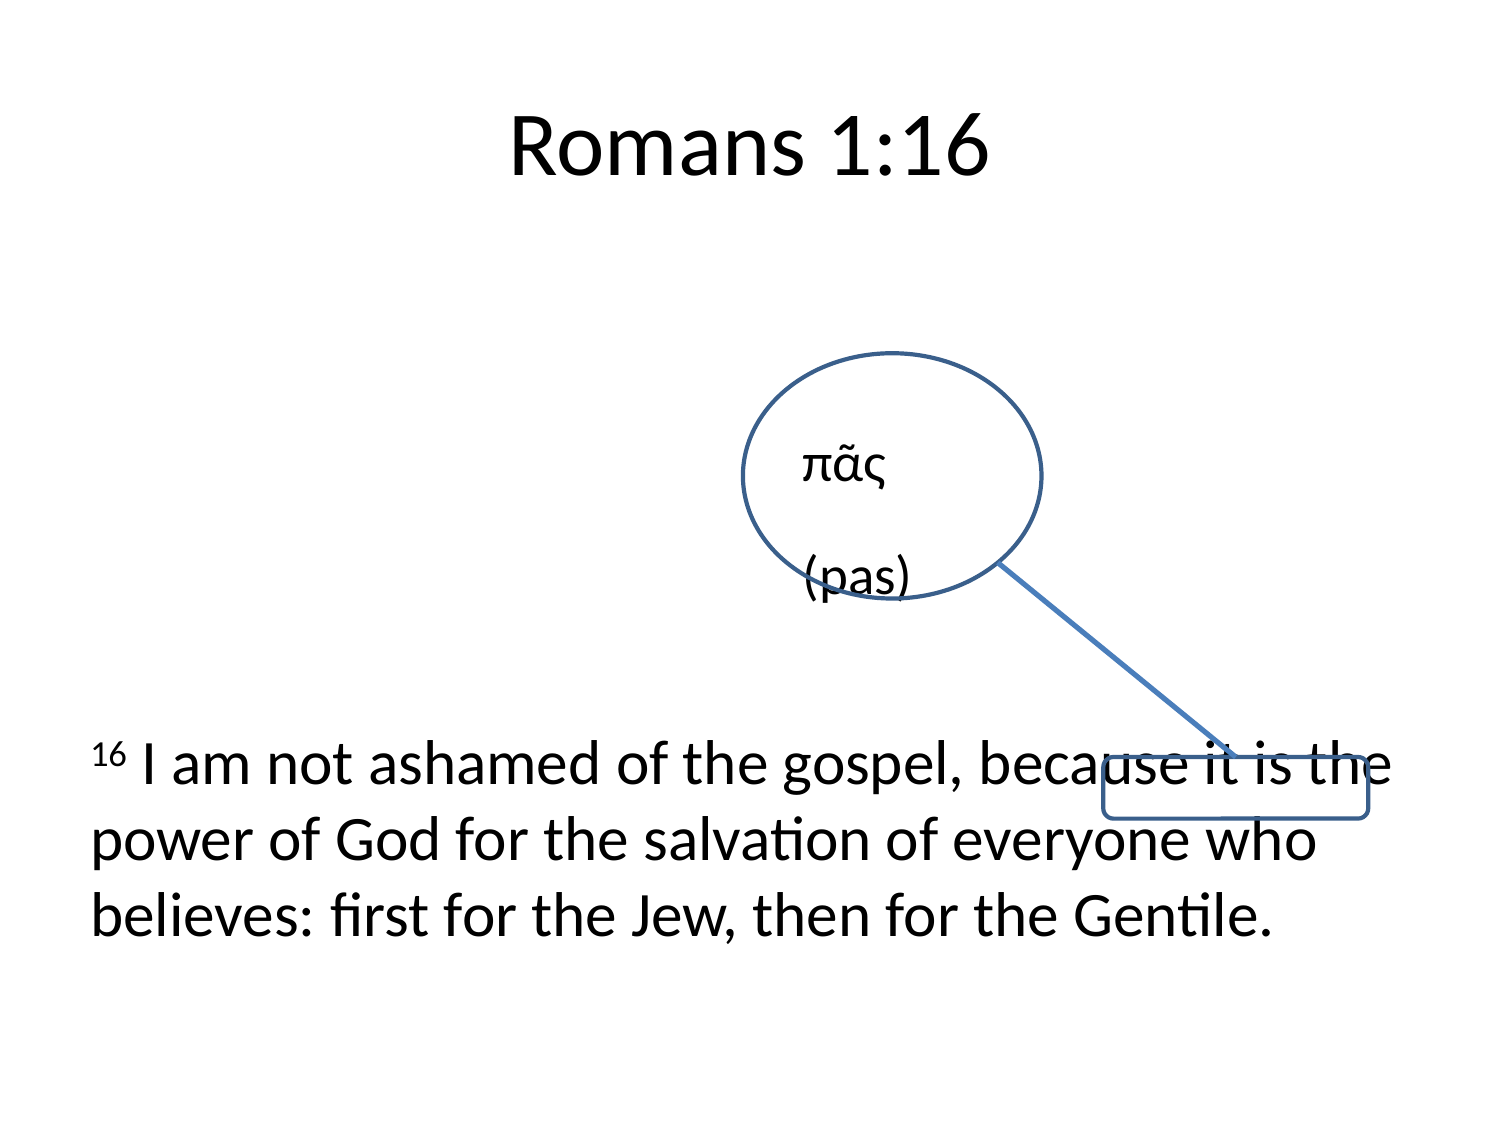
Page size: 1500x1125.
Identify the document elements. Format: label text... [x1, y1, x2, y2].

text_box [997, 562, 1236, 758]
list πᾶς (pas) 16 I am not ashamed of the gospel, because it is the power of God for the salvation of everyone who believes: first for the Jew, then for the Gentile. [75, 262, 1425, 1005]
text_box [740, 351, 1044, 601]
text_box [1101, 754, 1371, 821]
title Romans 1:16 [75, 45, 1425, 233]
